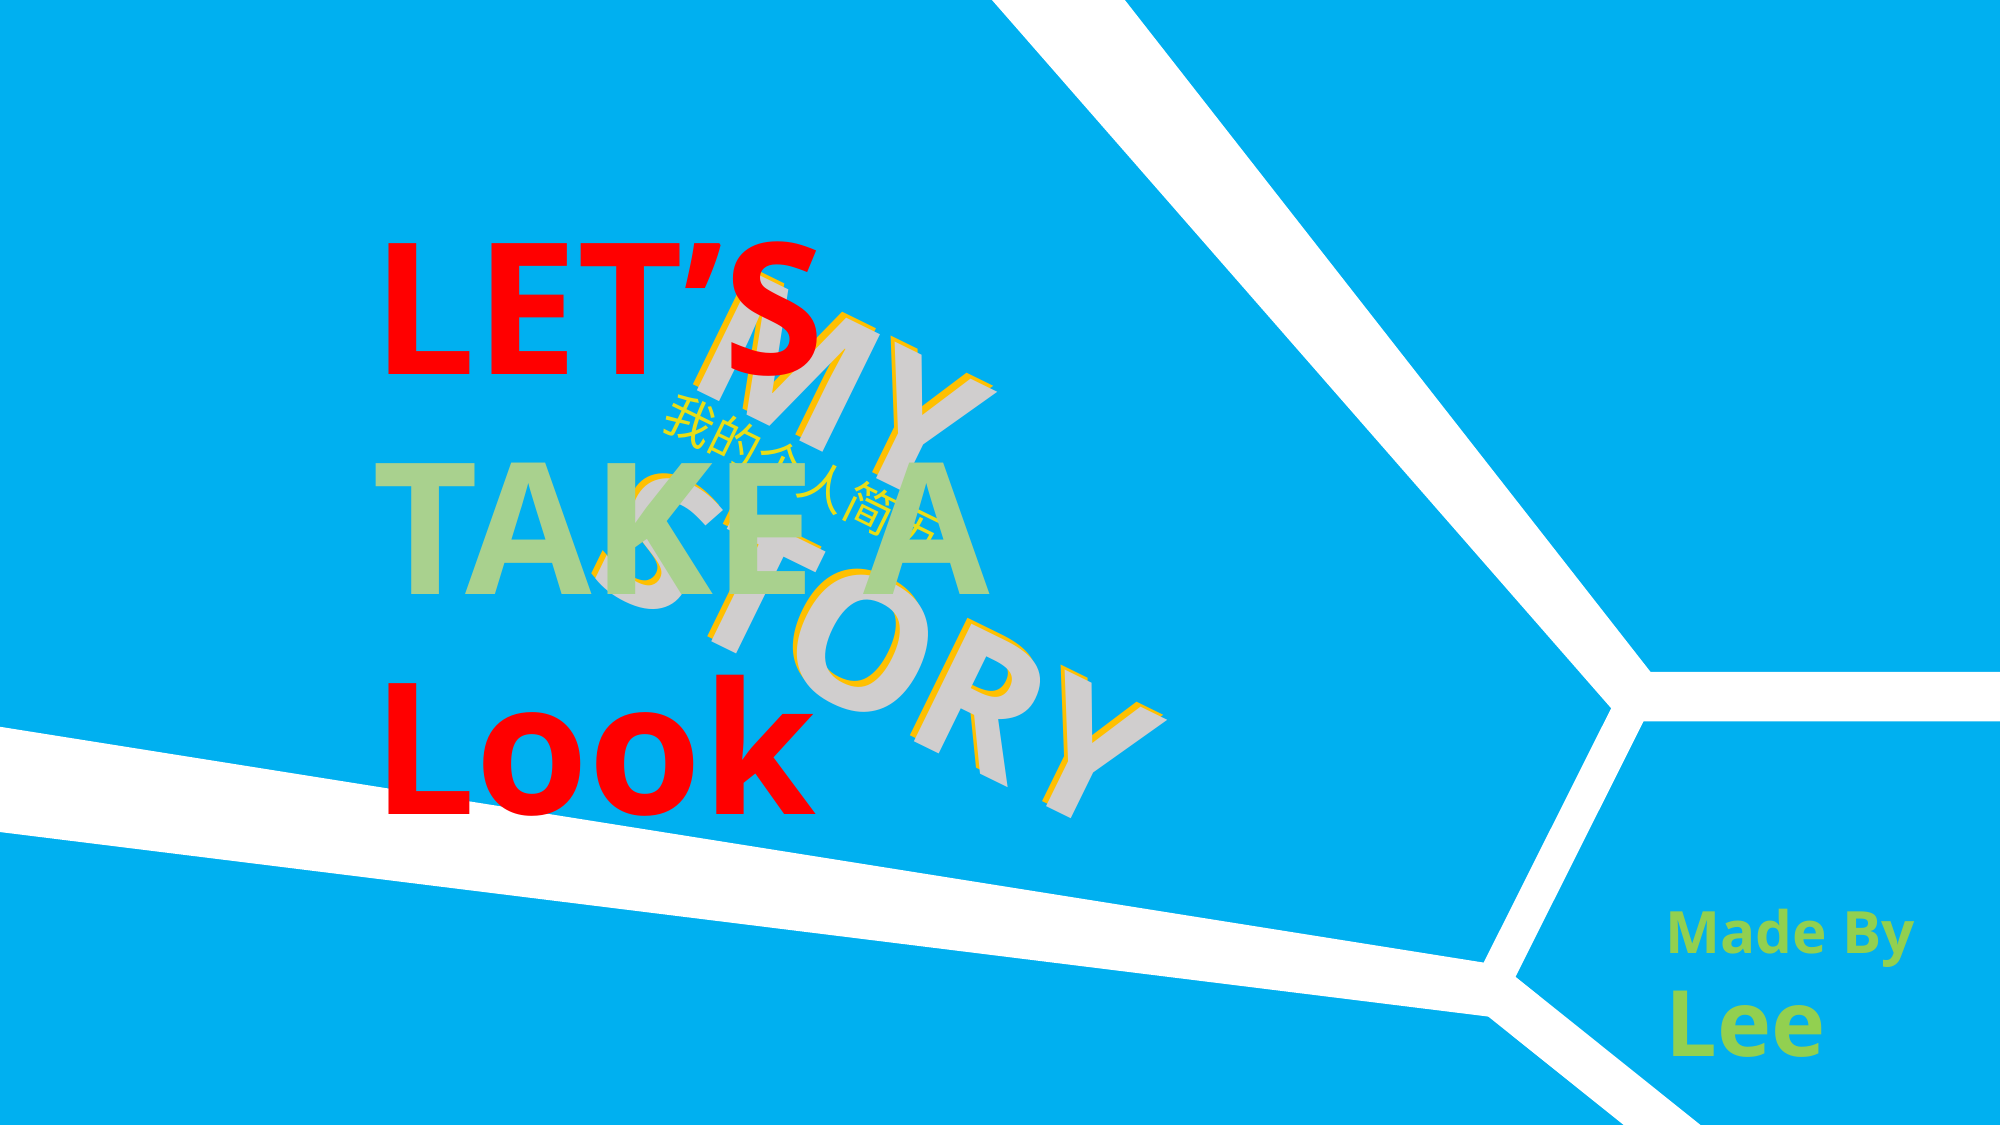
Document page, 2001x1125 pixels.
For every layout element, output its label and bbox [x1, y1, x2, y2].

text_box [0, 0, 2000, 1125]
